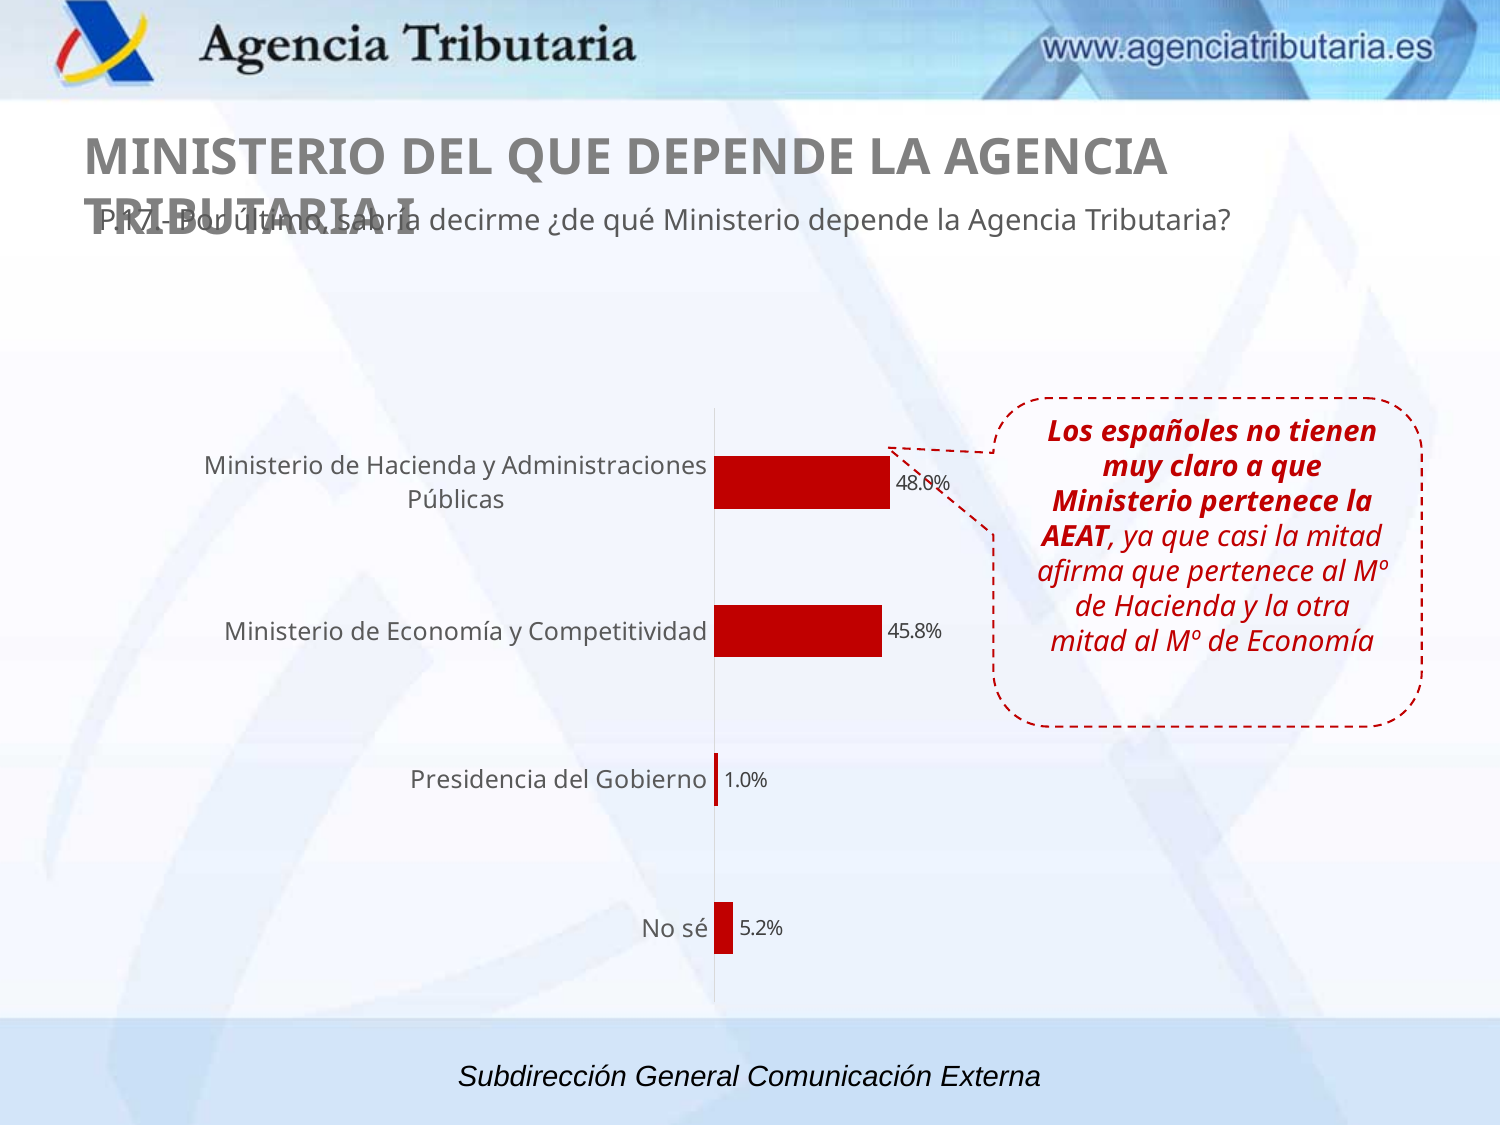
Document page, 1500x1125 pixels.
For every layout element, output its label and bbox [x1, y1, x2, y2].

chart [147, 402, 1125, 1036]
picture [0, 0, 1500, 1125]
